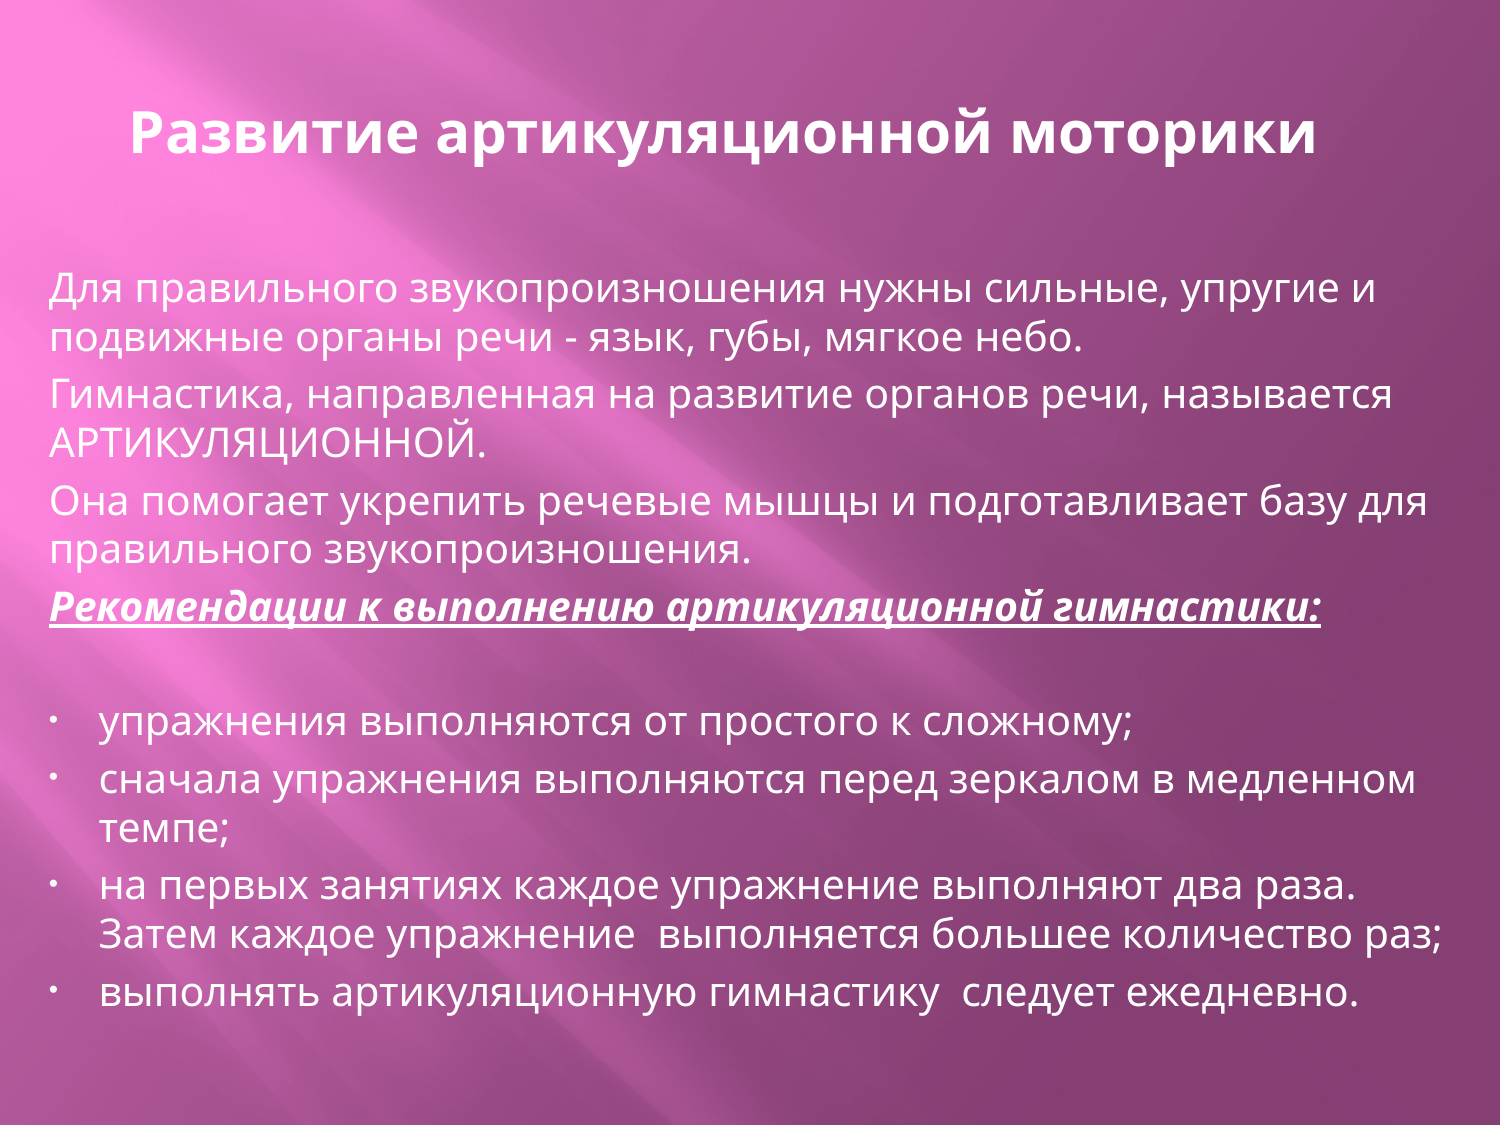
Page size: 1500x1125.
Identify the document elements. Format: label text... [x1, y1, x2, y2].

list Для правильного звукопроизношения нужны сильные, упругие и подвижные органы речи - язык, губы, мягкое небо. Гимнастика, направленная на развитие органов речи, называется АРТИКУЛЯЦИОННОЙ. Она помогает укрепить речевые мышцы и подготавливает базу для правильного звукопроизношения. Рекомендации к выполнению артикуляционной гимнастики: упражнения выполняются от простого к сложному; сначала упражнения выполняются перед зеркалом в медленном темпе; на первых занятиях каждое упражнение выполняют два раза. Затем каждое упражнение выполняется большее количество раз; выполнять артикуляционную гимнастику следует ежедневно. [41, 196, 1459, 1083]
title Развитие артикуляционной моторики [0, 149, 1447, 235]
